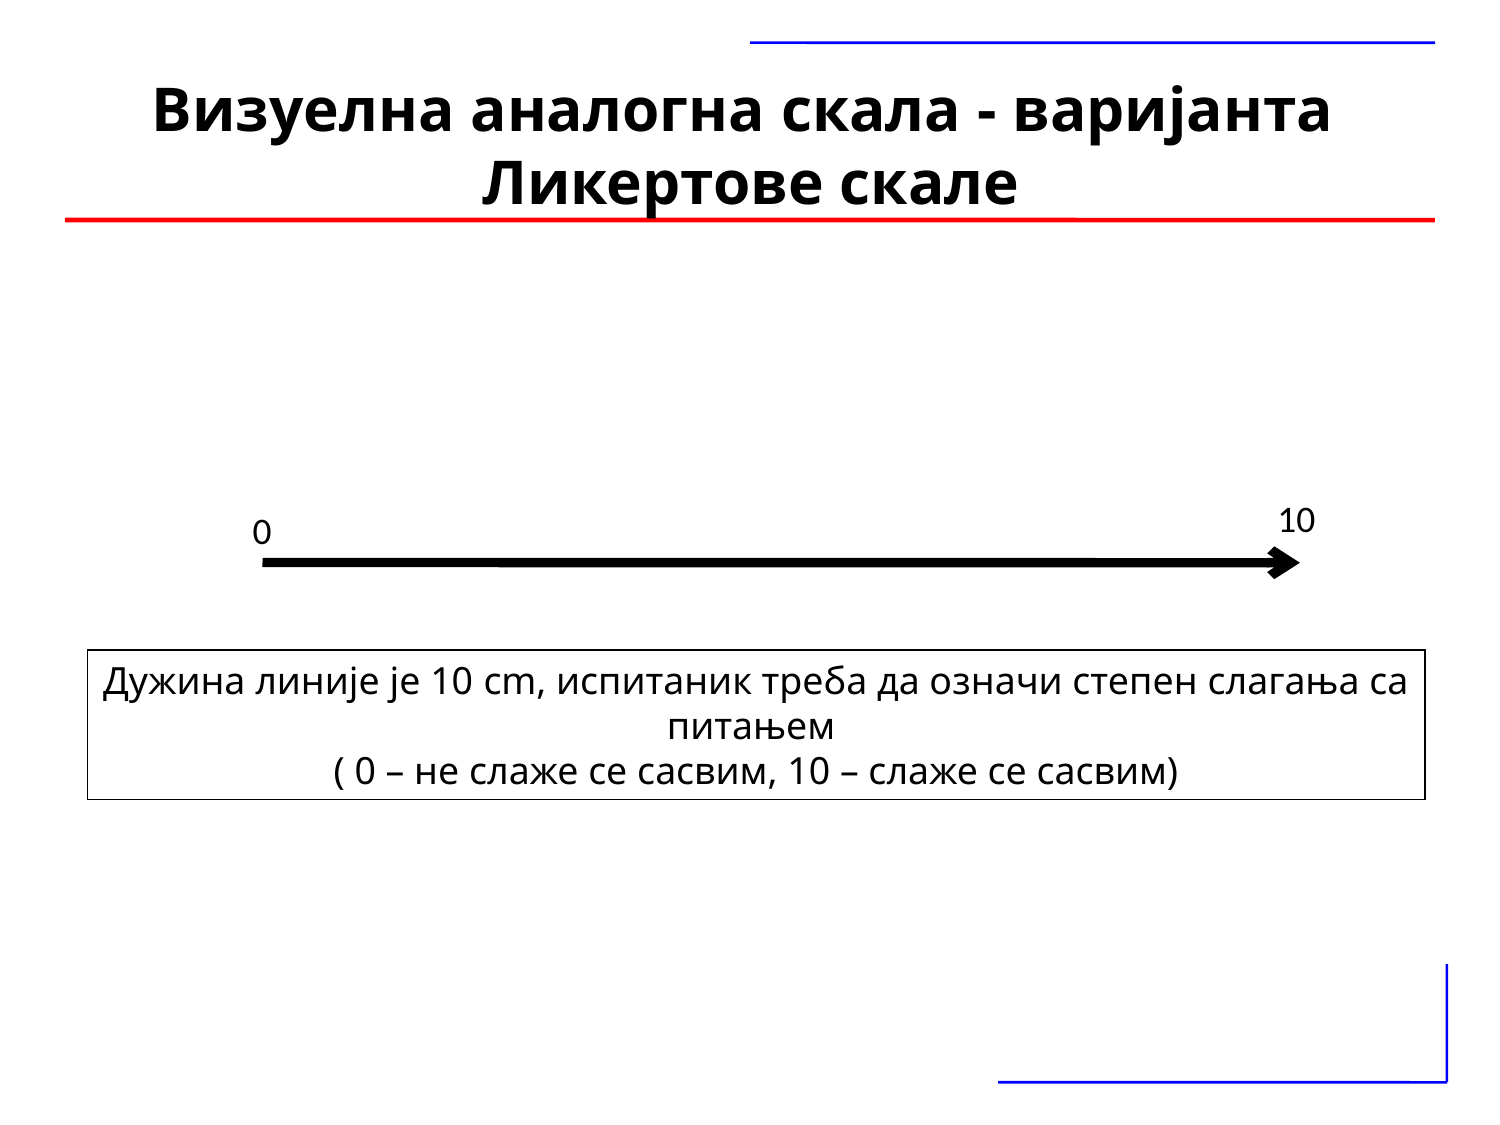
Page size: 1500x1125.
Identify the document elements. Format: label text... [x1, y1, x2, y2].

text_box 10 [1262, 487, 1331, 548]
text_box 0 [237, 499, 287, 560]
text_box Дужина линије је 10 cm, испитаник треба да означи степен слагања са питањем ( 0 – не слаже се сасвим, 10 – слаже се сасвим) [87, 649, 1425, 800]
title Визуелна аналогна скала - варијанта Ликертове скале [76, 37, 1426, 251]
